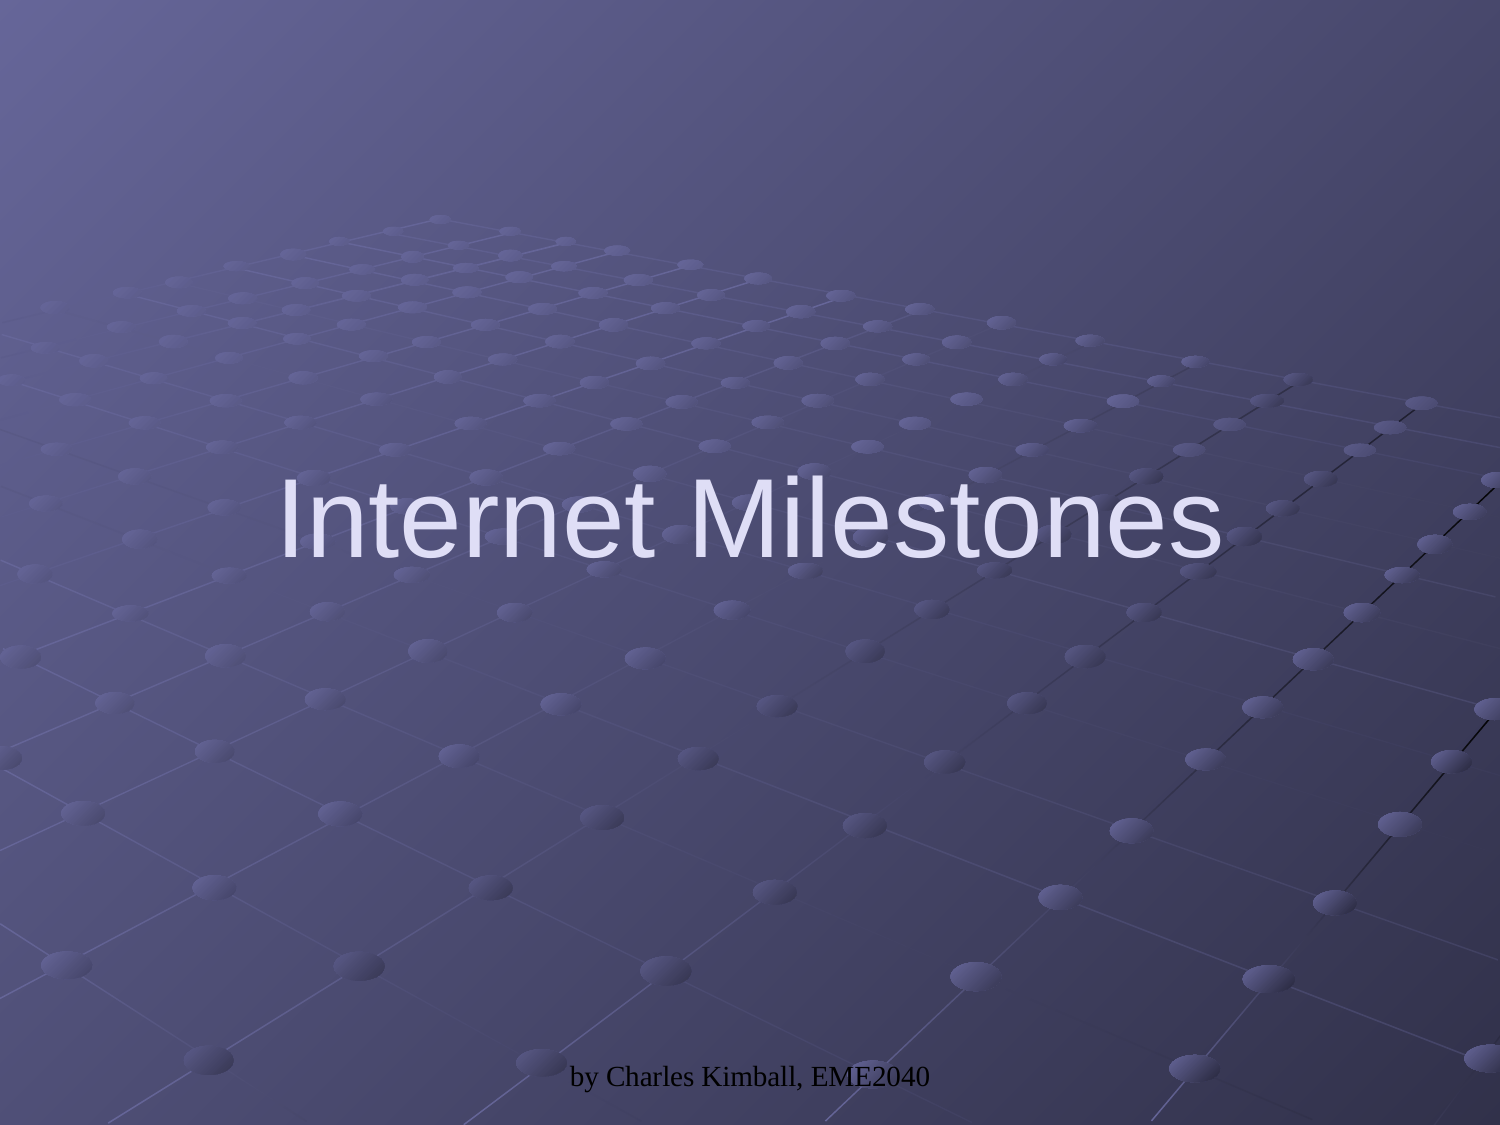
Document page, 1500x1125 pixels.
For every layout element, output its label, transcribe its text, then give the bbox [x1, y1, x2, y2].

footer by Charles Kimball, EME2040 [512, 1025, 988, 1100]
title Internet Milestones [112, 302, 1388, 588]
